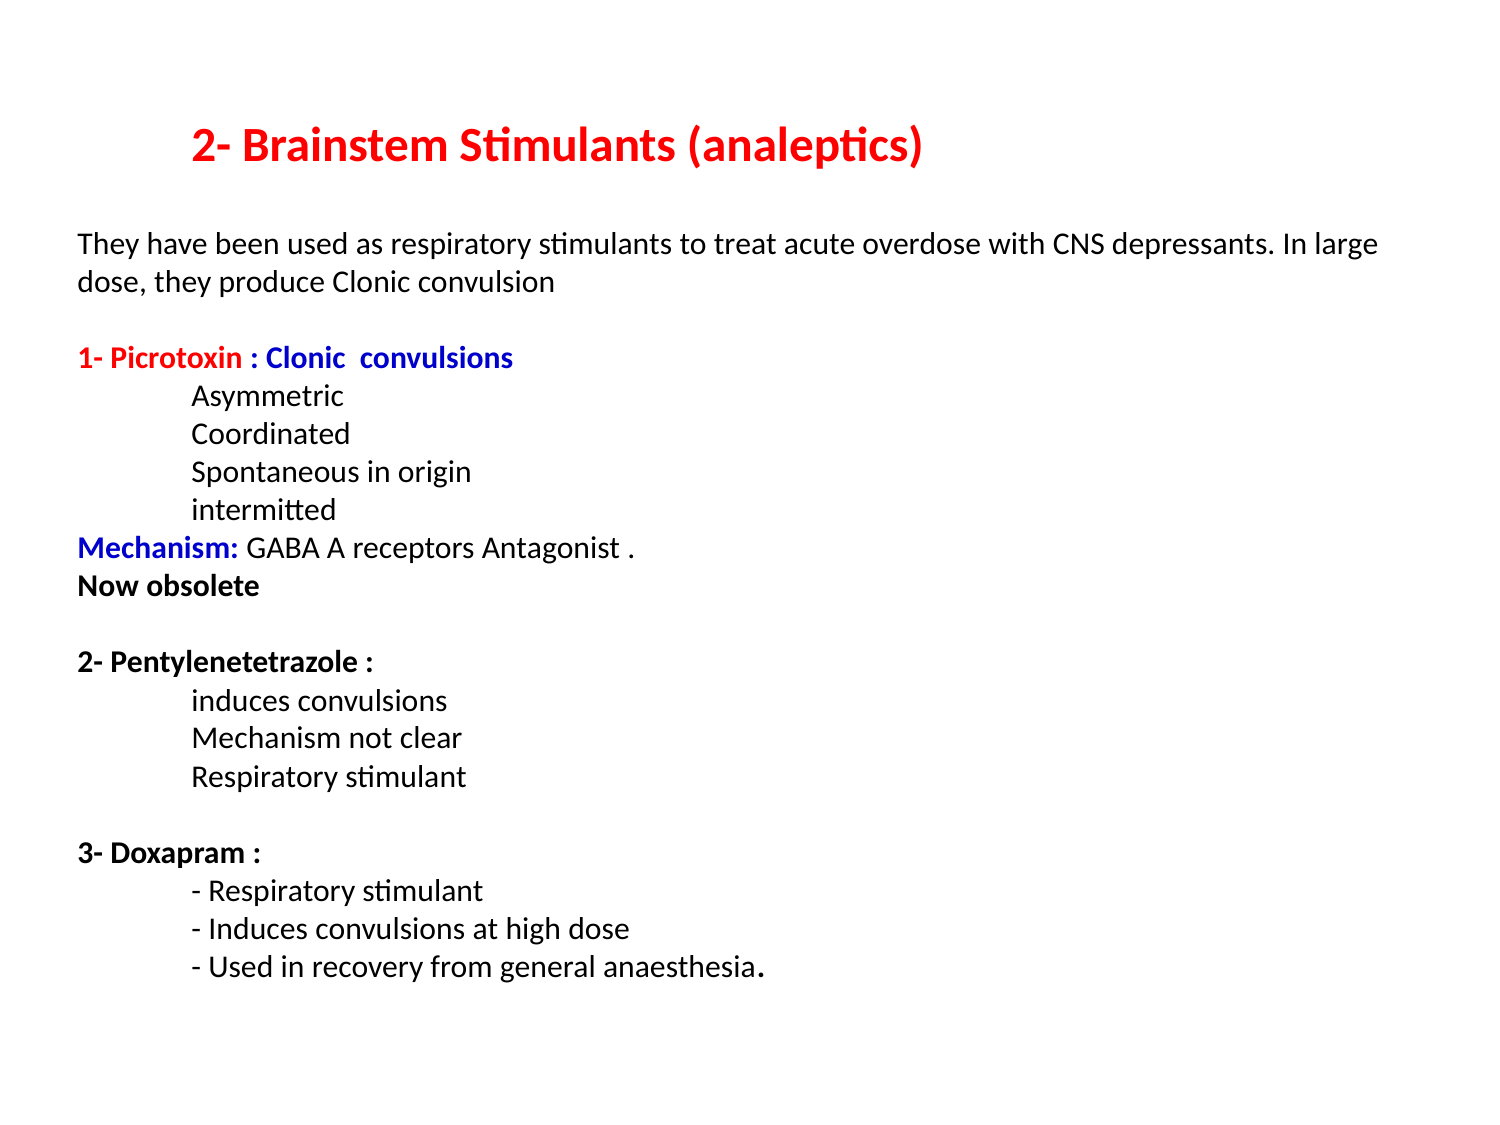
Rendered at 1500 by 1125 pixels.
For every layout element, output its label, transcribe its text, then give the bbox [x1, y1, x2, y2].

title 2- Brainstem Stimulants (analeptics) They have been used as respiratory stimulants to treat acute overdose with CNS depressants. In large dose, they produce Clonic convulsion 1- Picrotoxin : Clonic convulsions Asymmetric Coordinated Spontaneous in origin intermitted Mechanism: GABA A receptors Antagonist . Now obsolete 2- Pentylenetetrazole : induces convulsions Mechanism not clear Respiratory stimulant 3- Doxapram : - Respiratory stimulant - Induces convulsions at high dose - Used in recovery from general anaesthesia. [62, 50, 1450, 1125]
